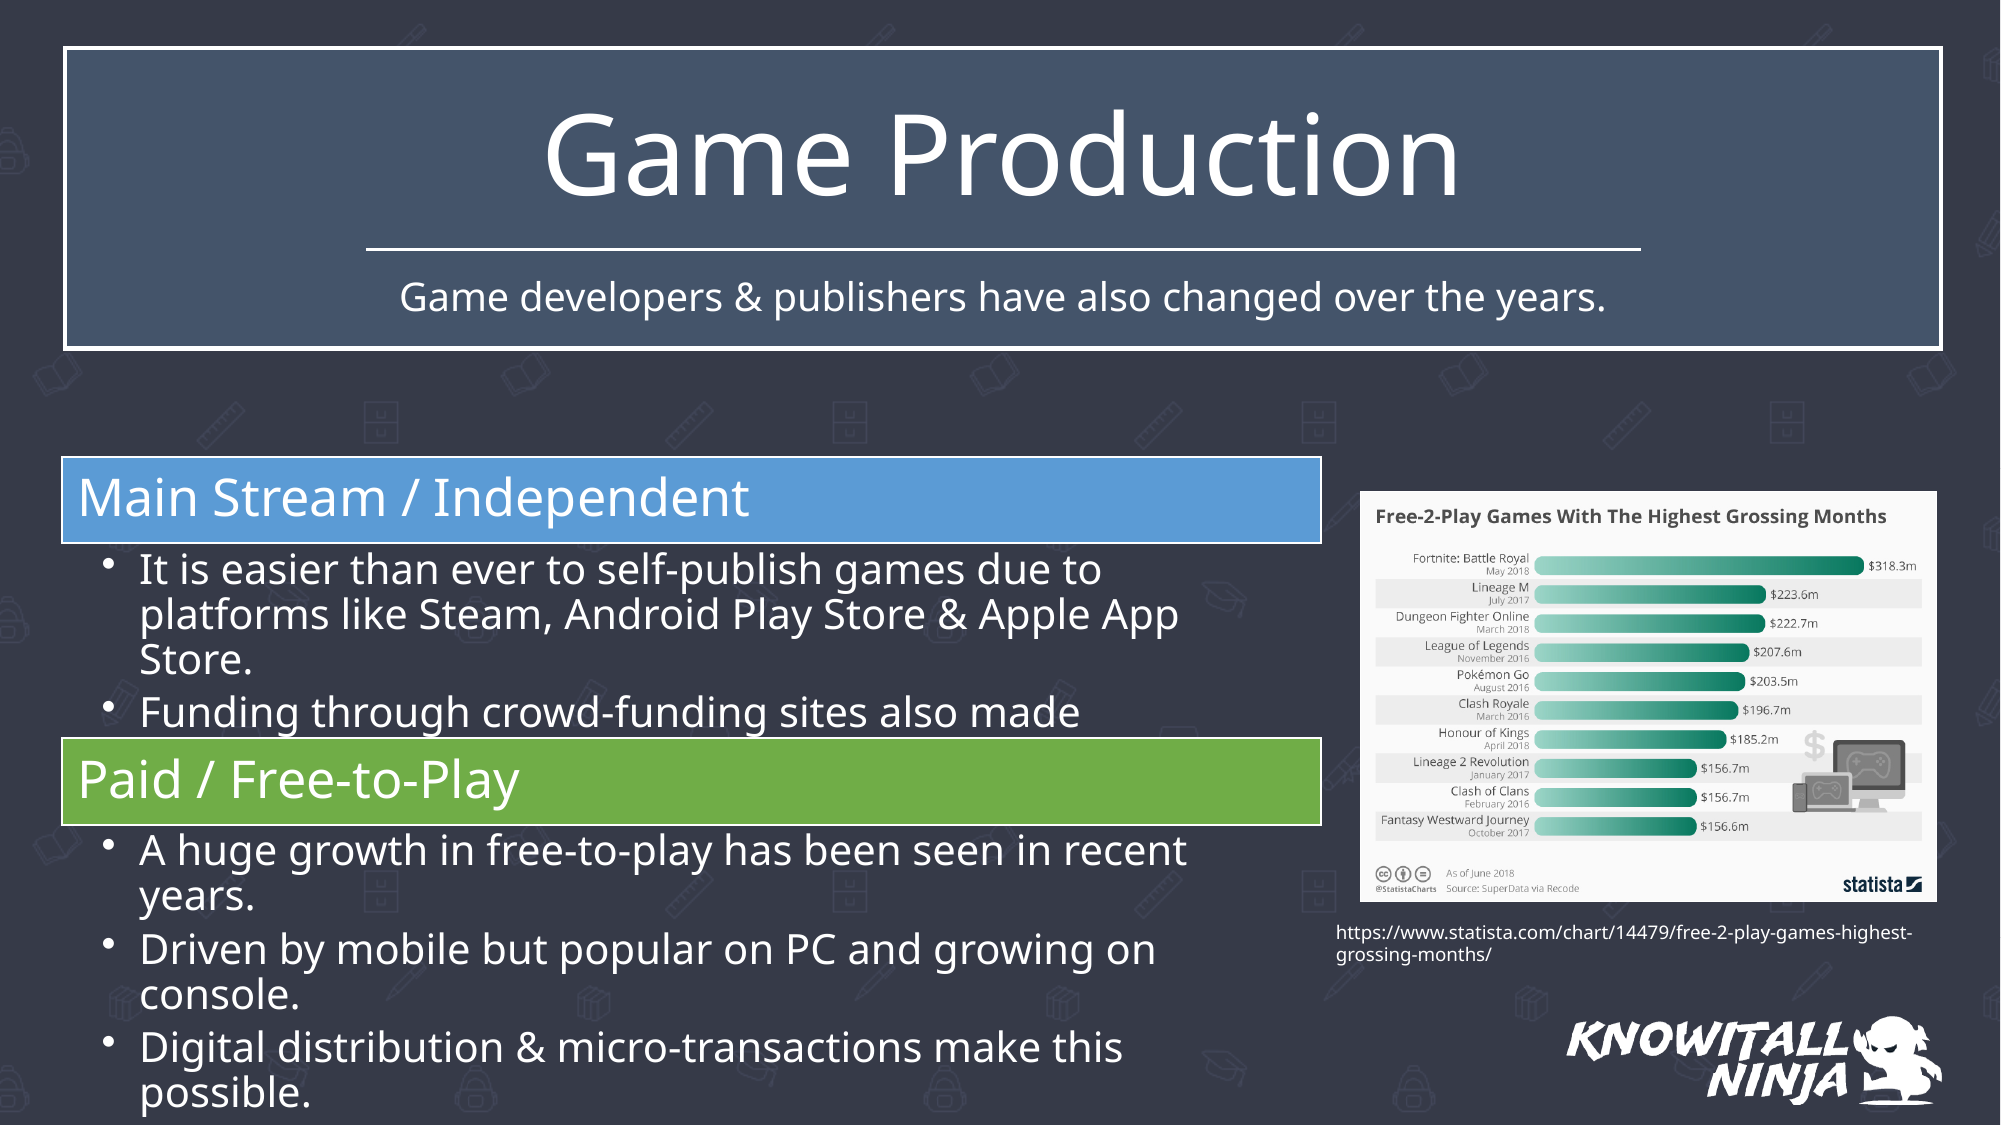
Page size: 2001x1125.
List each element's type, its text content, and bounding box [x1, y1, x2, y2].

picture [0, 0, 2001, 1125]
text_box https://www.statista.com/chart/14479/free-2-play-games-highest-grossing-months/ [1322, 913, 1977, 973]
title Game Production [140, 48, 1866, 270]
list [61, 451, 1322, 992]
list Game developers & publishers have also changed over the years. [140, 270, 1866, 349]
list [1360, 491, 1937, 902]
